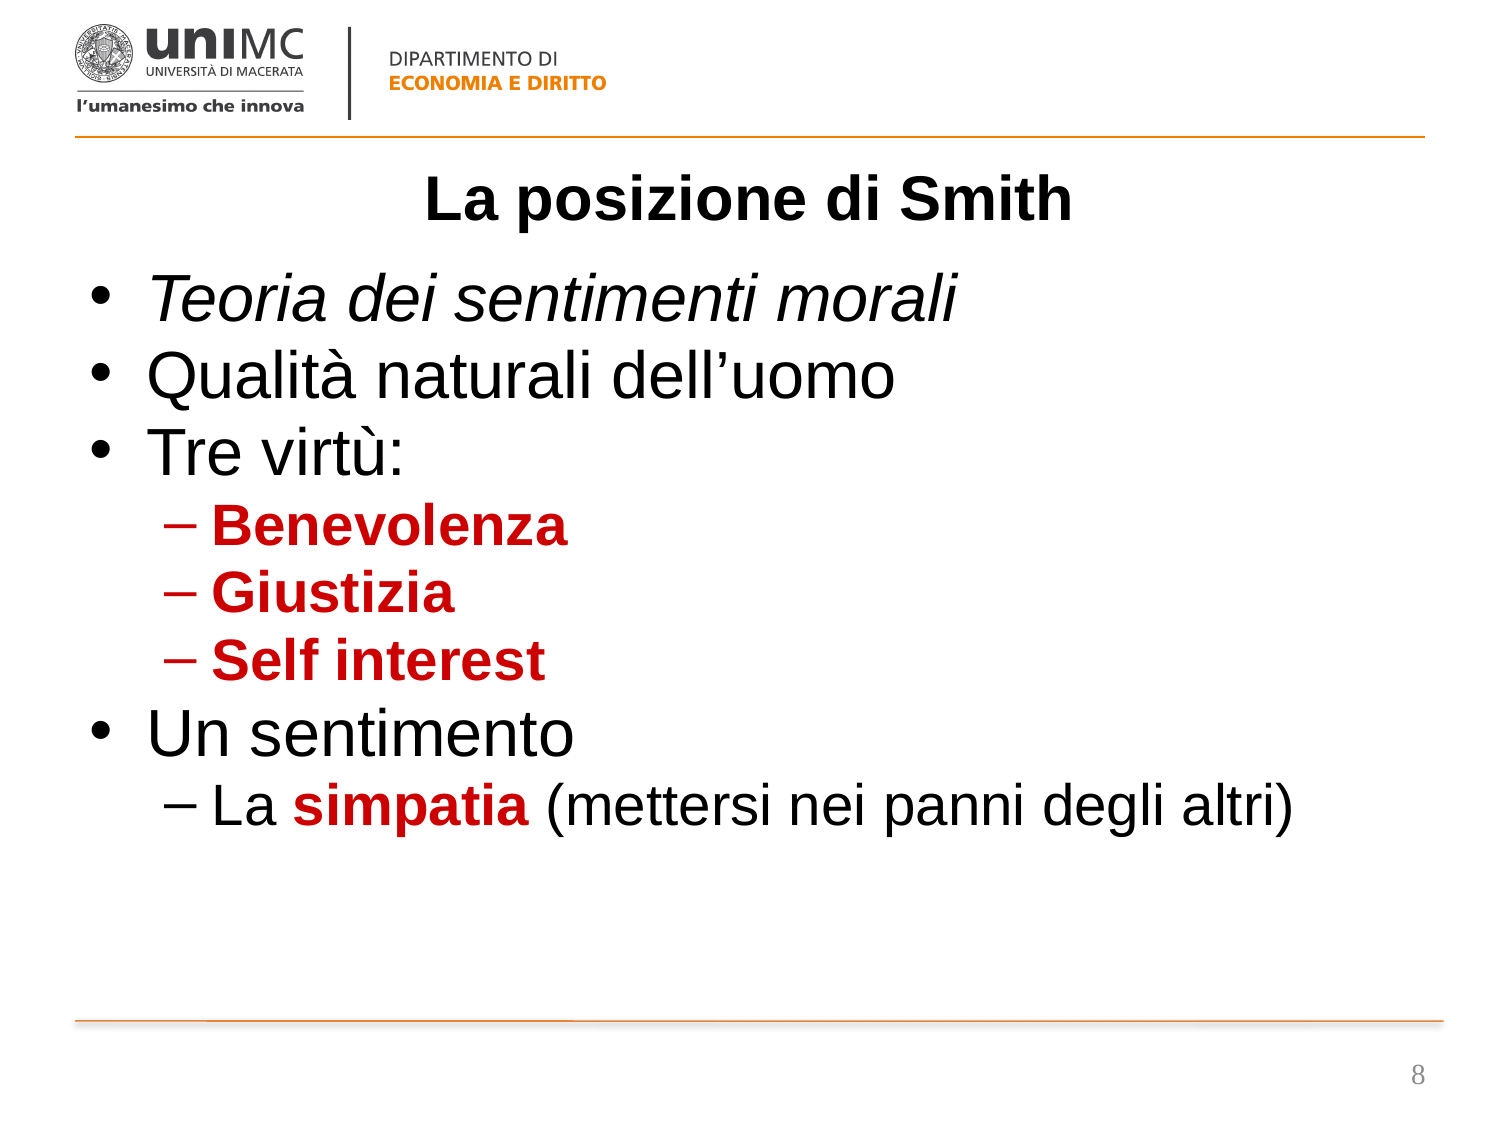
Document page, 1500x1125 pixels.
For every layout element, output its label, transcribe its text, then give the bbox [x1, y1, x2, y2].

title La posizione di Smith [75, 149, 1425, 241]
slide_number 8 [1091, 1042, 1442, 1103]
list Teoria dei sentimenti morali Qualità naturali dell’uomo Tre virtù: Benevolenza Giustizia Self interest Un sentimento La simpatia (mettersi nei panni degli altri) [75, 262, 1425, 1005]
picture [75, 24, 1425, 138]
